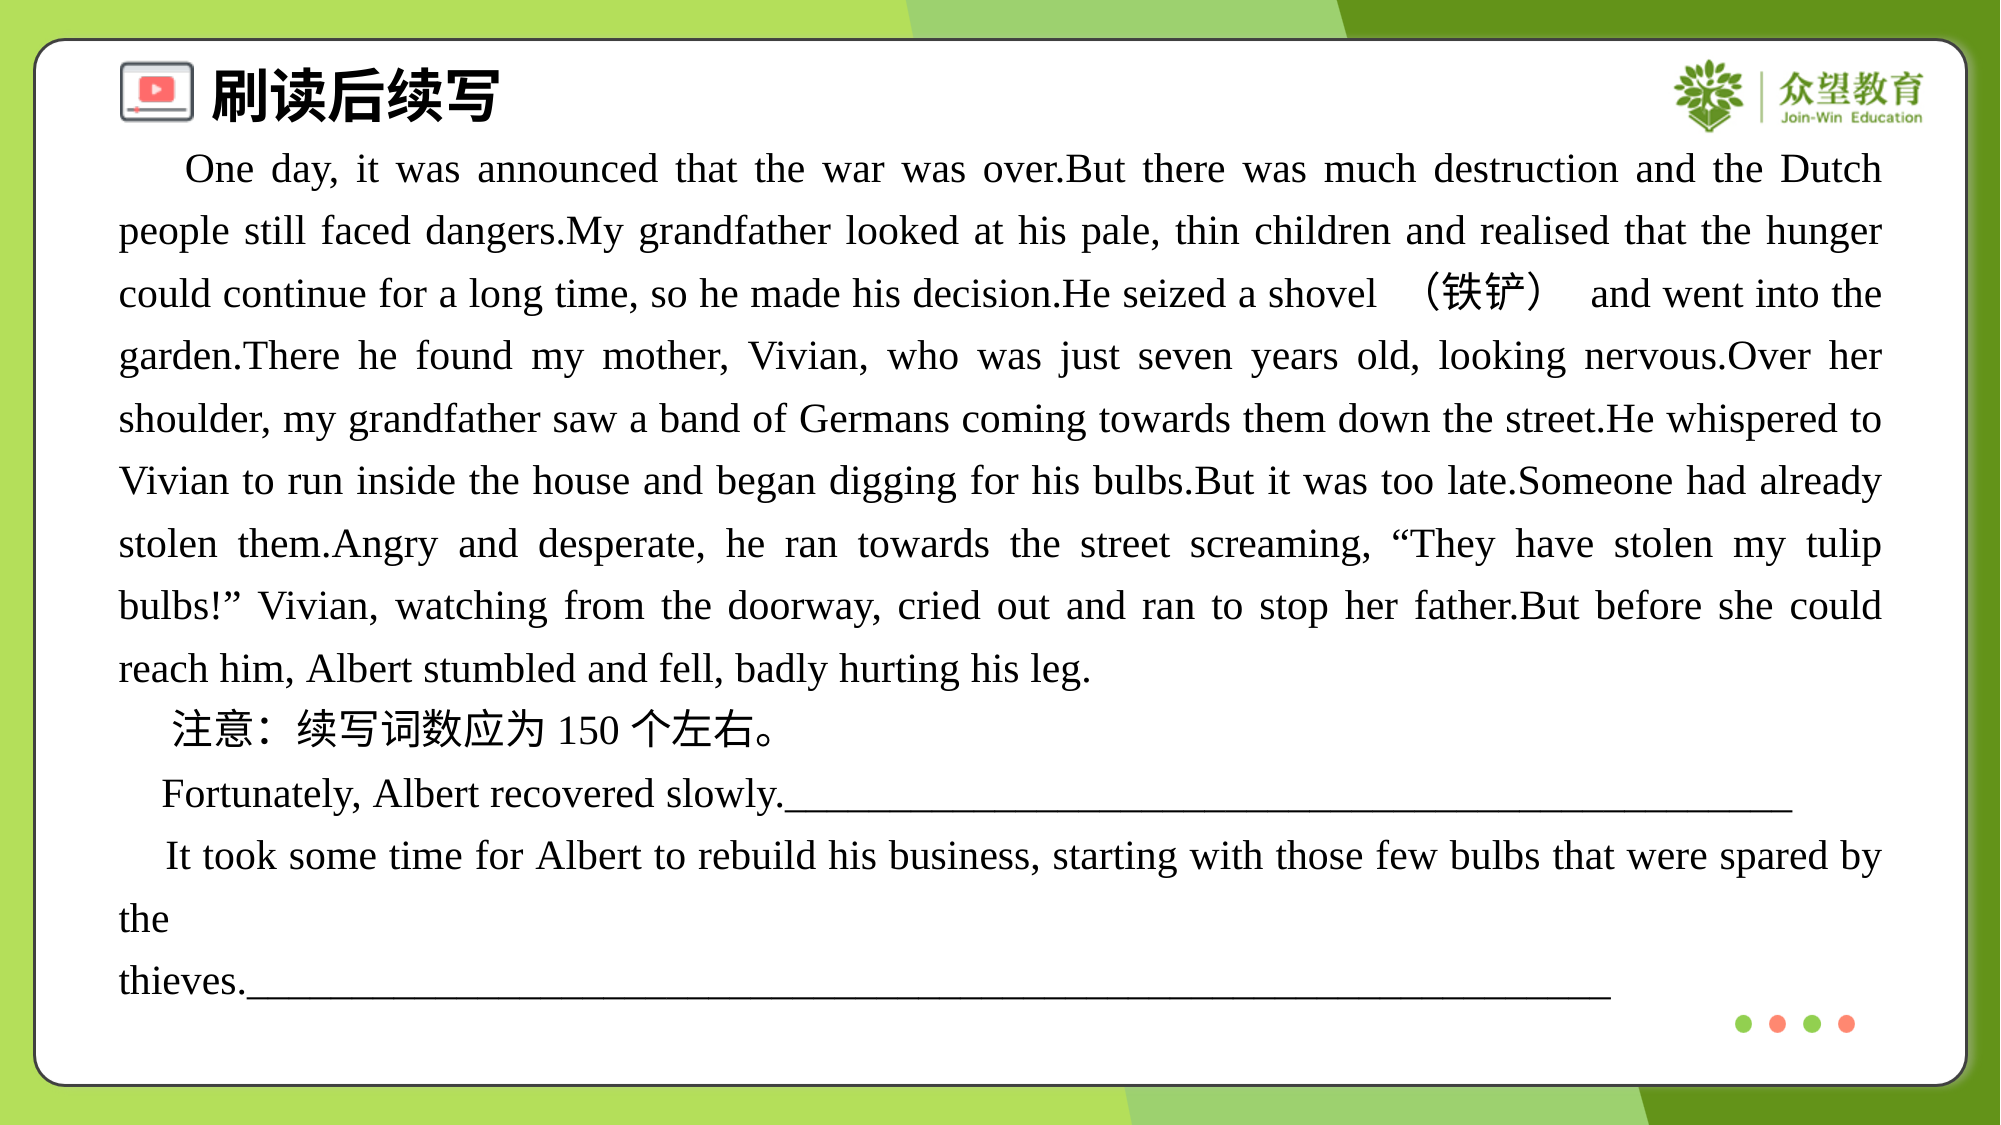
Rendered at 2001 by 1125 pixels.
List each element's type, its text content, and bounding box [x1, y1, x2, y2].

picture [0, 0, 2000, 1125]
text_box One day, it was announced that the war was over.But there was much destruction and the Dutch people still faced dangers.My grandfather looked at his pale, thin children and realised that the hunger could continue for a long time, so he made his decision.He seized a shovel （铁铲） and went into the garden.There he found my mother, Vivian, who was just seven years old, looking nervous.Over her shoulder, my grandfather saw a band of Germans coming towards them down the street.He whispered to Vivian to run inside the house and began digging for his bulbs.But it was too late.Someone had already stolen them.Angry and desperate, he ran towards the street screaming, “They have stolen my tulip bulbs!” Vivian, watching from the doorway, cried out and ran to stop her father.But before she could reach him, Albert stumbled and fell, badly hurting his leg. 注意：续写词数应为150个左右。 Fortunately, Albert recovered slowly.________________________________________________ It took some time for Albert to rebuild his business, starting with those few bulbs that were spared by the thieves._________________________________________________________________#1.2.2 [118, 128, 1883, 997]
